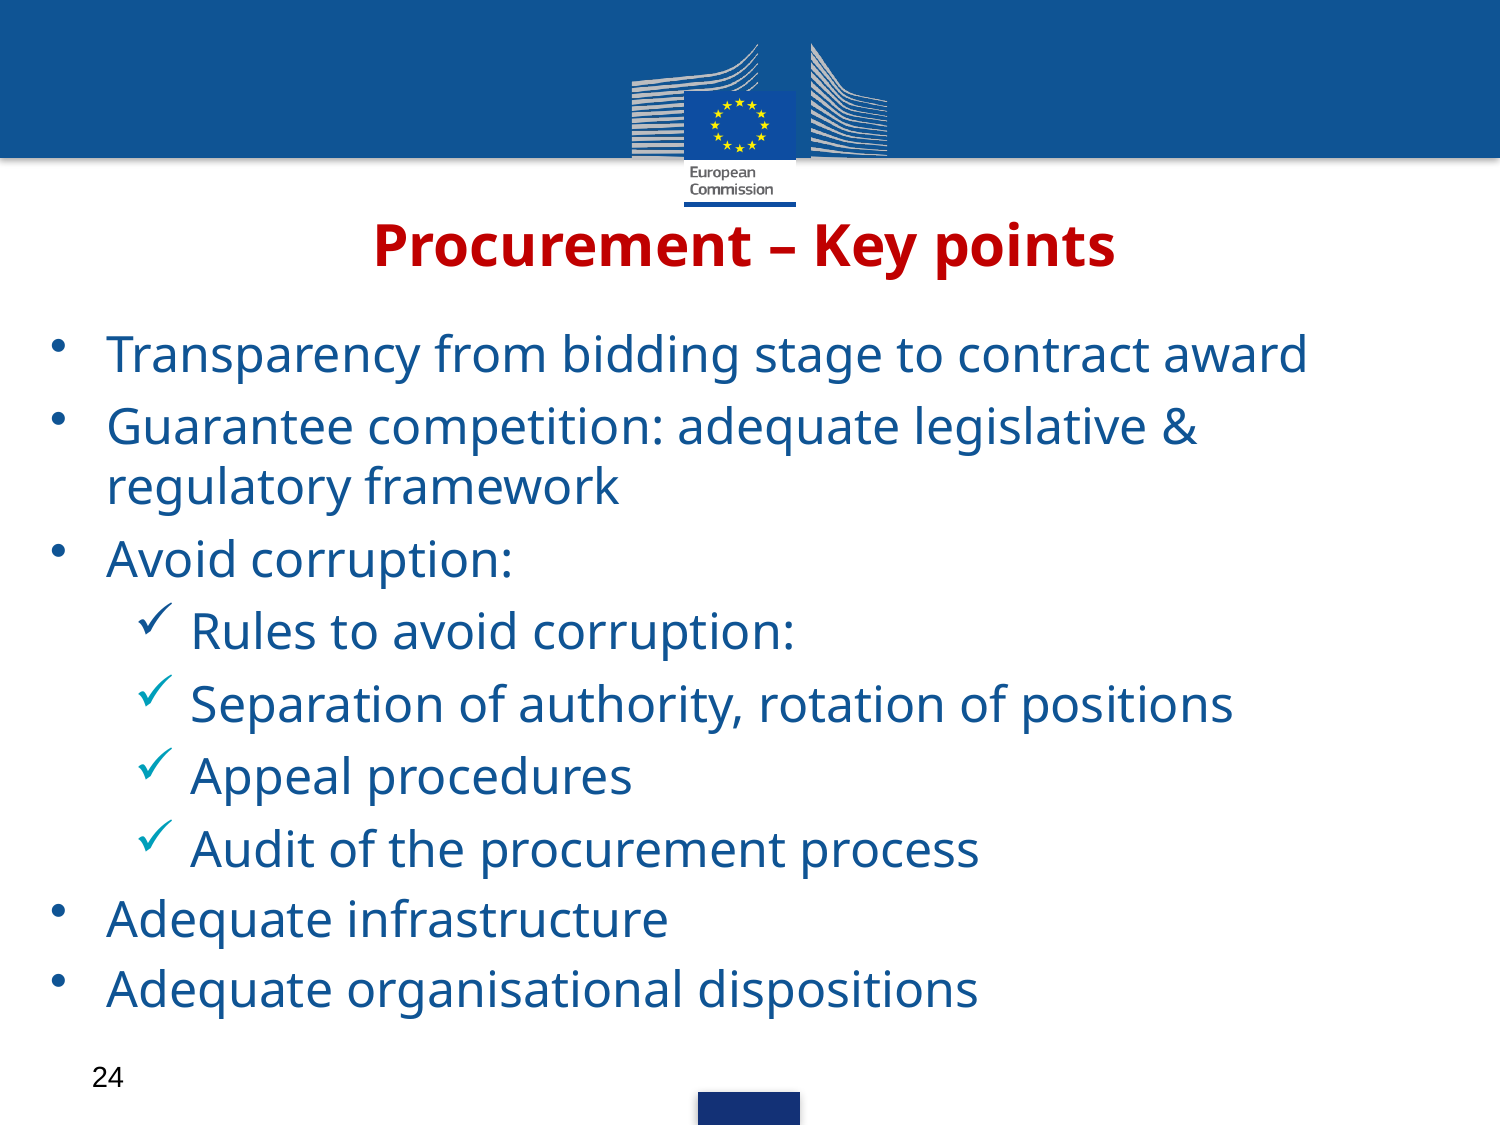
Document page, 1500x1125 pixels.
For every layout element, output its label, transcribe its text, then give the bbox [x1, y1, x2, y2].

title Procurement – Key points [0, 172, 1495, 314]
list Transparency from bidding stage to contract award Guarantee competition: adequate legislative & regulatory framework Avoid corruption: Rules to avoid corruption: Separation of authority, rotation of positions Appeal procedures Audit of the procurement process Adequate infrastructure Adequate organisational dispositions [35, 314, 1454, 1085]
slide_number 24 [76, 1022, 553, 1102]
